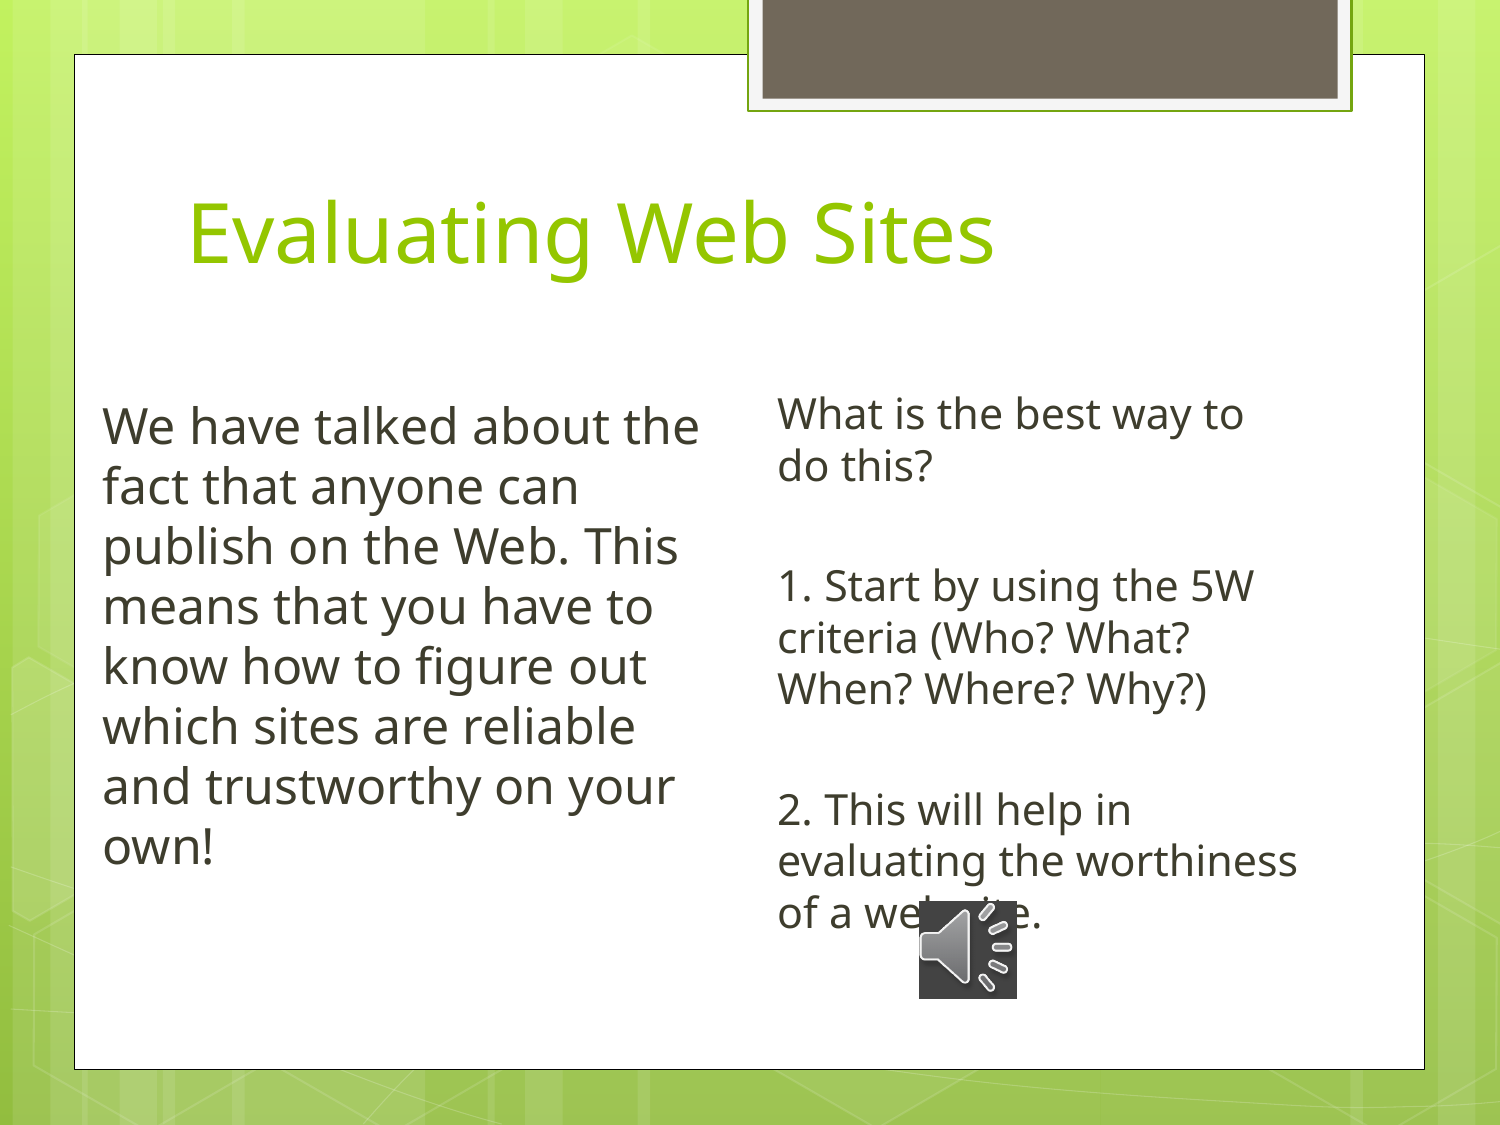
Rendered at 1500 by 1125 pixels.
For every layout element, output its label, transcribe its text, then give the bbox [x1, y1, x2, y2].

list We have talked about the fact that anyone can publish on the Web. This means that you have to know how to figure out which sites are reliable and trustworthy on your own! [87, 387, 750, 900]
title Evaluating Web Sites [171, 168, 1324, 288]
list What is the best way to do this? 1. Start by using the 5W criteria (Who? What? When? Where? Why?) 2. This will help in evaluating the worthiness of a web site. [761, 379, 1323, 953]
picture [917, 899, 1019, 1001]
